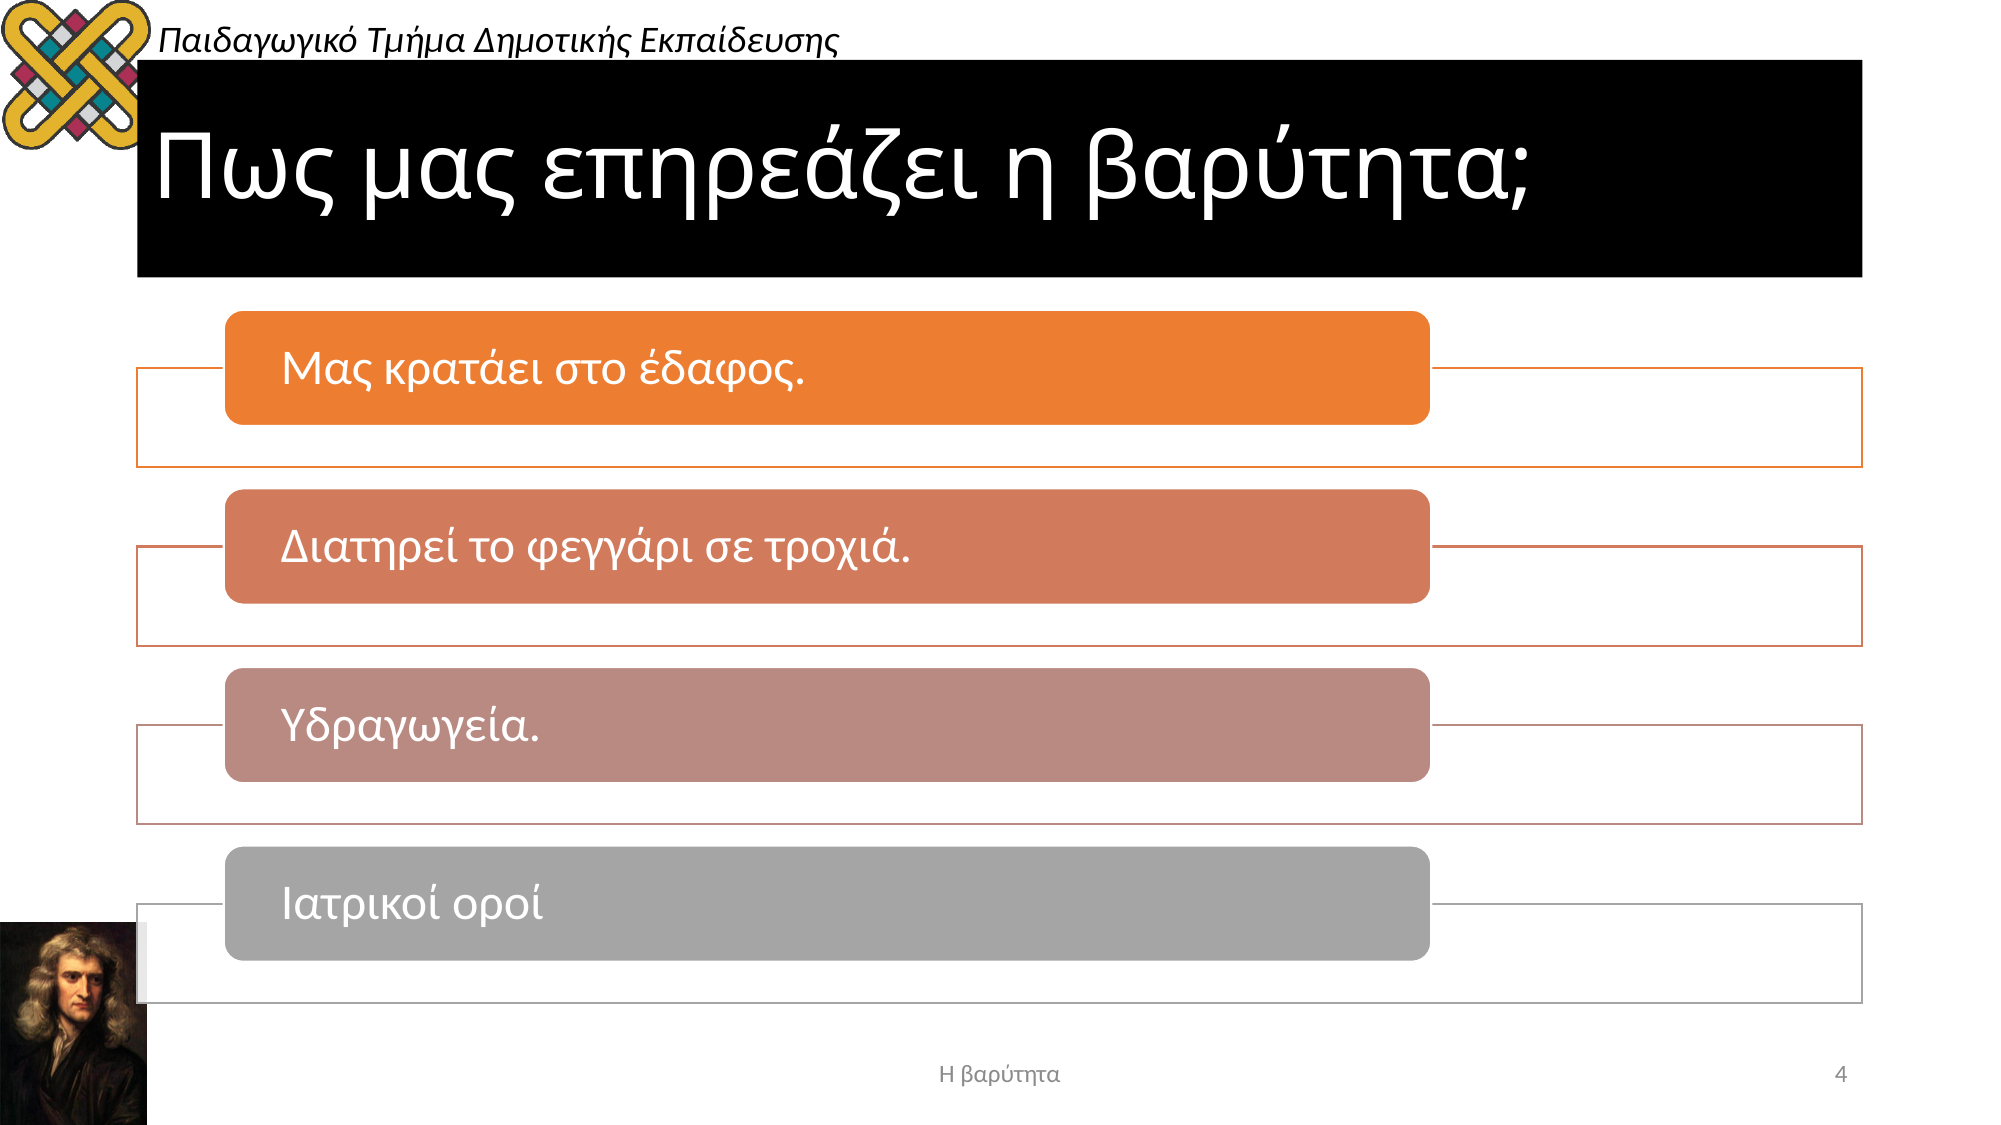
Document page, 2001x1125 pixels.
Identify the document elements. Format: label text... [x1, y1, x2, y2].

title Πως μας επηρεάζει η βαρύτητα; [137, 59, 1863, 278]
picture [0, 922, 147, 1125]
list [137, 299, 1863, 1014]
picture [1, 0, 151, 150]
slide_number 4 [1412, 1042, 1863, 1103]
footer Η βαρύτητα [662, 1042, 1338, 1103]
